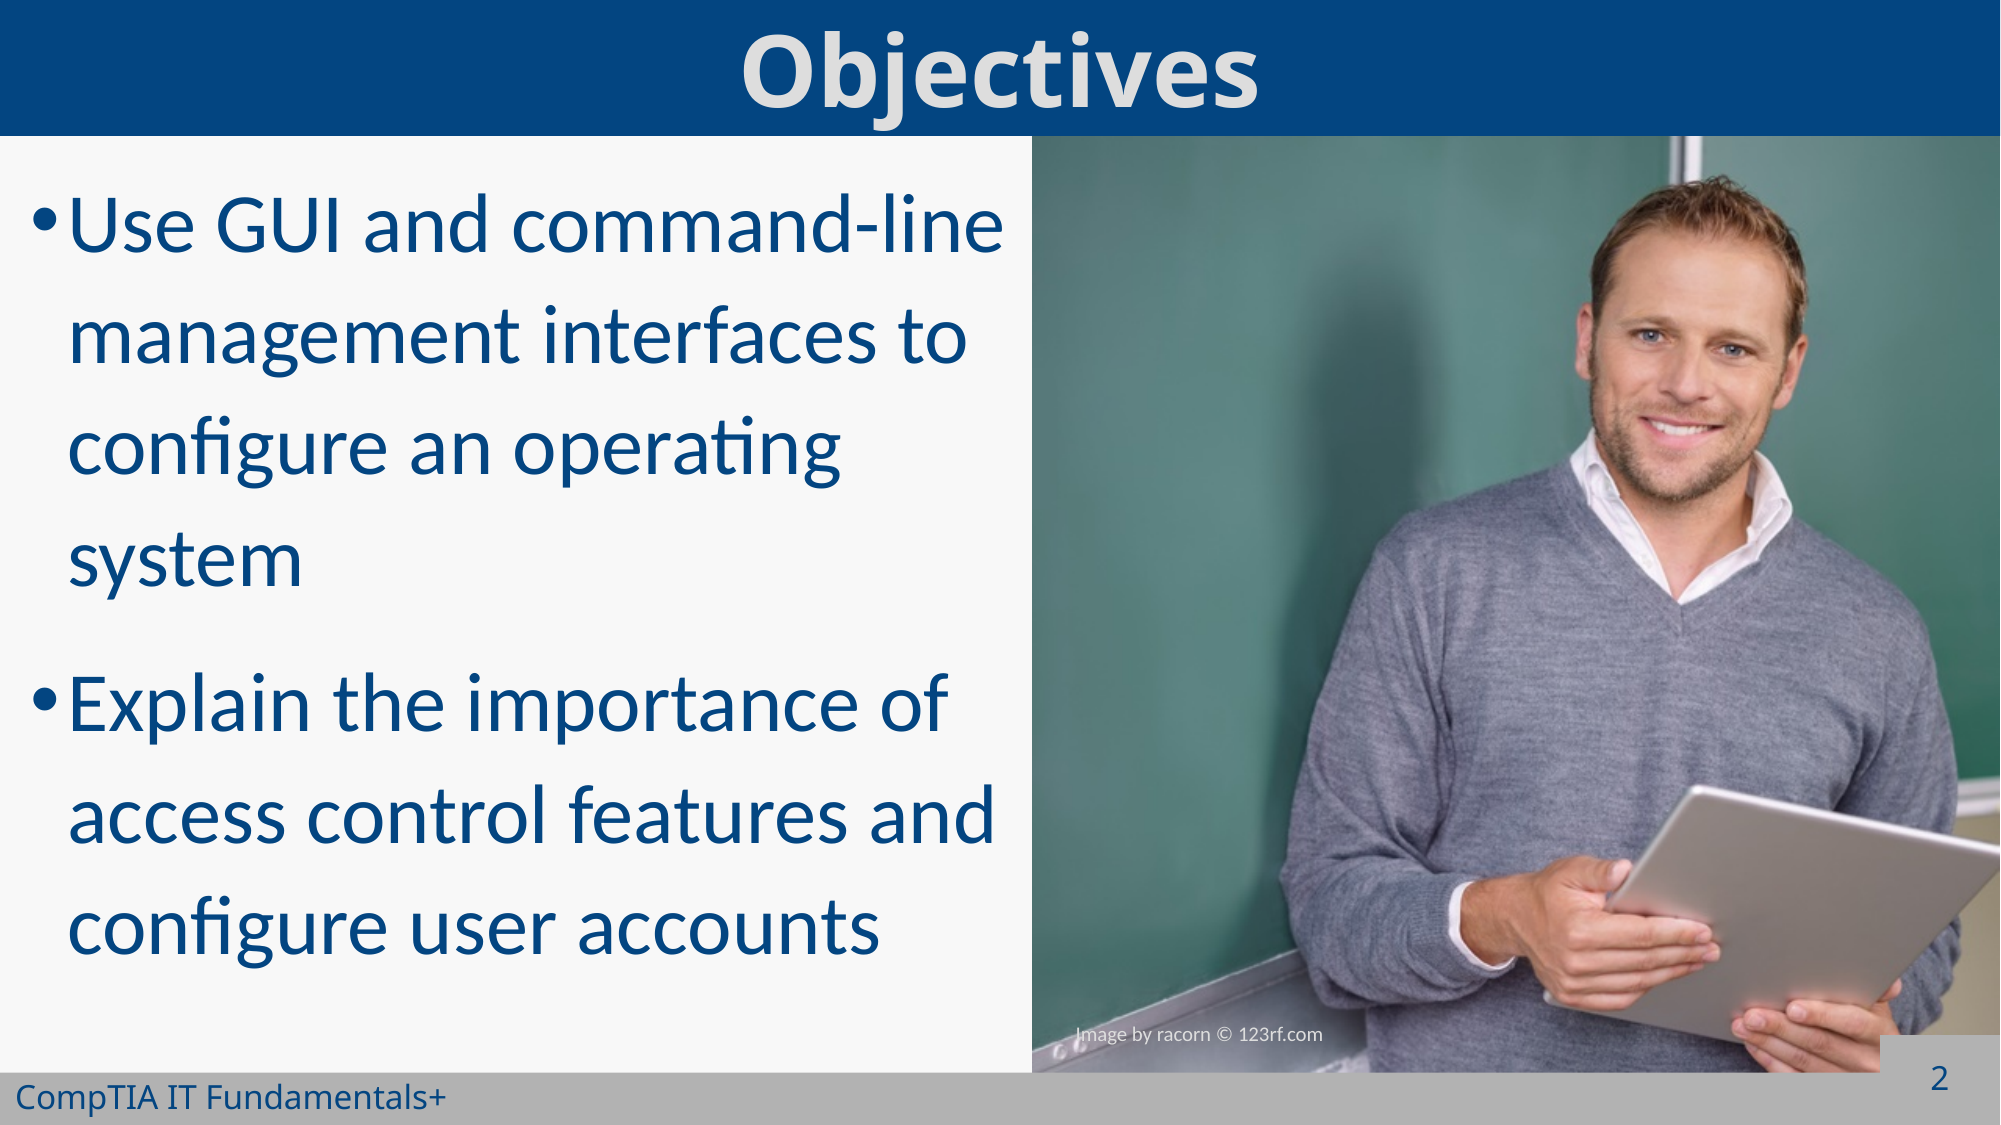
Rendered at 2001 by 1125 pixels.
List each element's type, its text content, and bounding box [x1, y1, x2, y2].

list Use GUI and command-line management interfaces to configure an operating system Explain the importance of access control features and configure user accounts [15, 149, 1033, 1065]
picture [1032, 136, 2000, 1072]
slide_number 2 [1880, 1035, 2000, 1125]
footer CompTIA IT Fundamentals+ [0, 1072, 1880, 1125]
